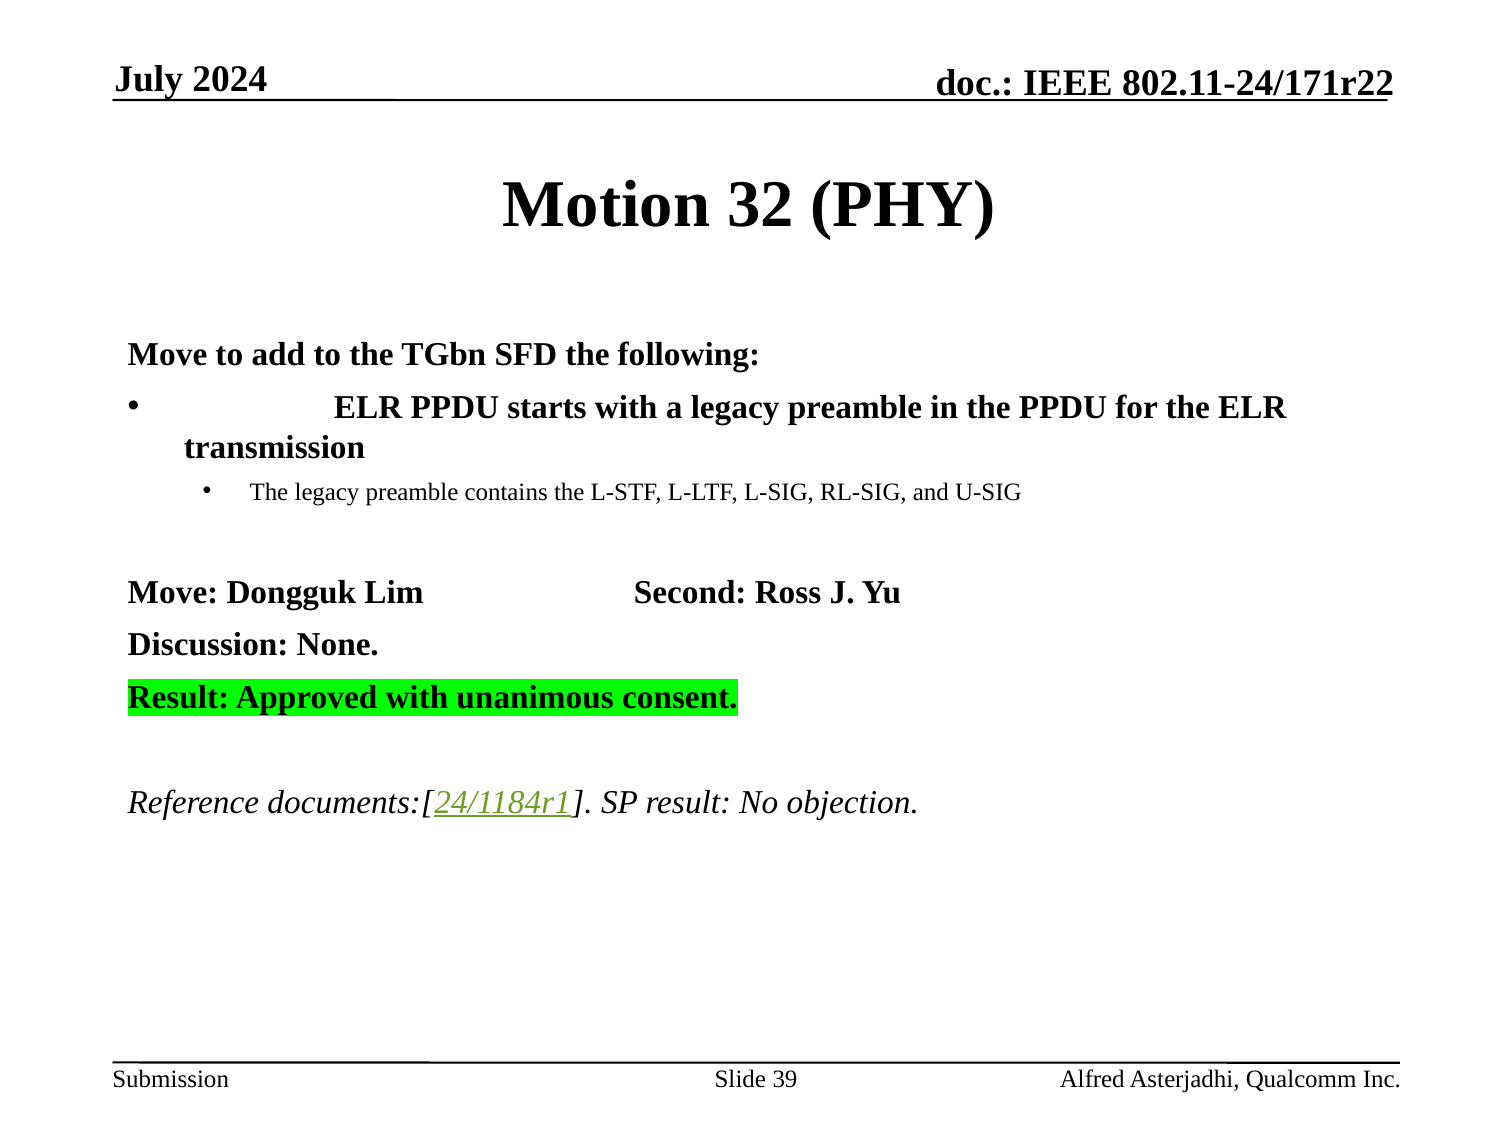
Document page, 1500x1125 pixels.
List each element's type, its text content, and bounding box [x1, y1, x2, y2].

footer Alfred Asterjadhi, Qualcomm Inc. [878, 1061, 1402, 1093]
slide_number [114, 54, 423, 100]
title Motion 32 (PHY) [112, 112, 1388, 288]
list Move to add to the TGbn SFD the following: ELR PPDU starts with a legacy preamble in the PPDU for the ELR transmission The legacy preamble contains the L-STF, L-LTF, L-SIG, RL-SIG, and U-SIG Move: Dongguk Lim Second: Ross J. Yu Discussion: None. Result: Approved with unanimous consent. Reference documents:[24/1184r1]. SP result: No objection. [112, 324, 1388, 1000]
slide_number Slide 39 [712, 1061, 800, 1123]
